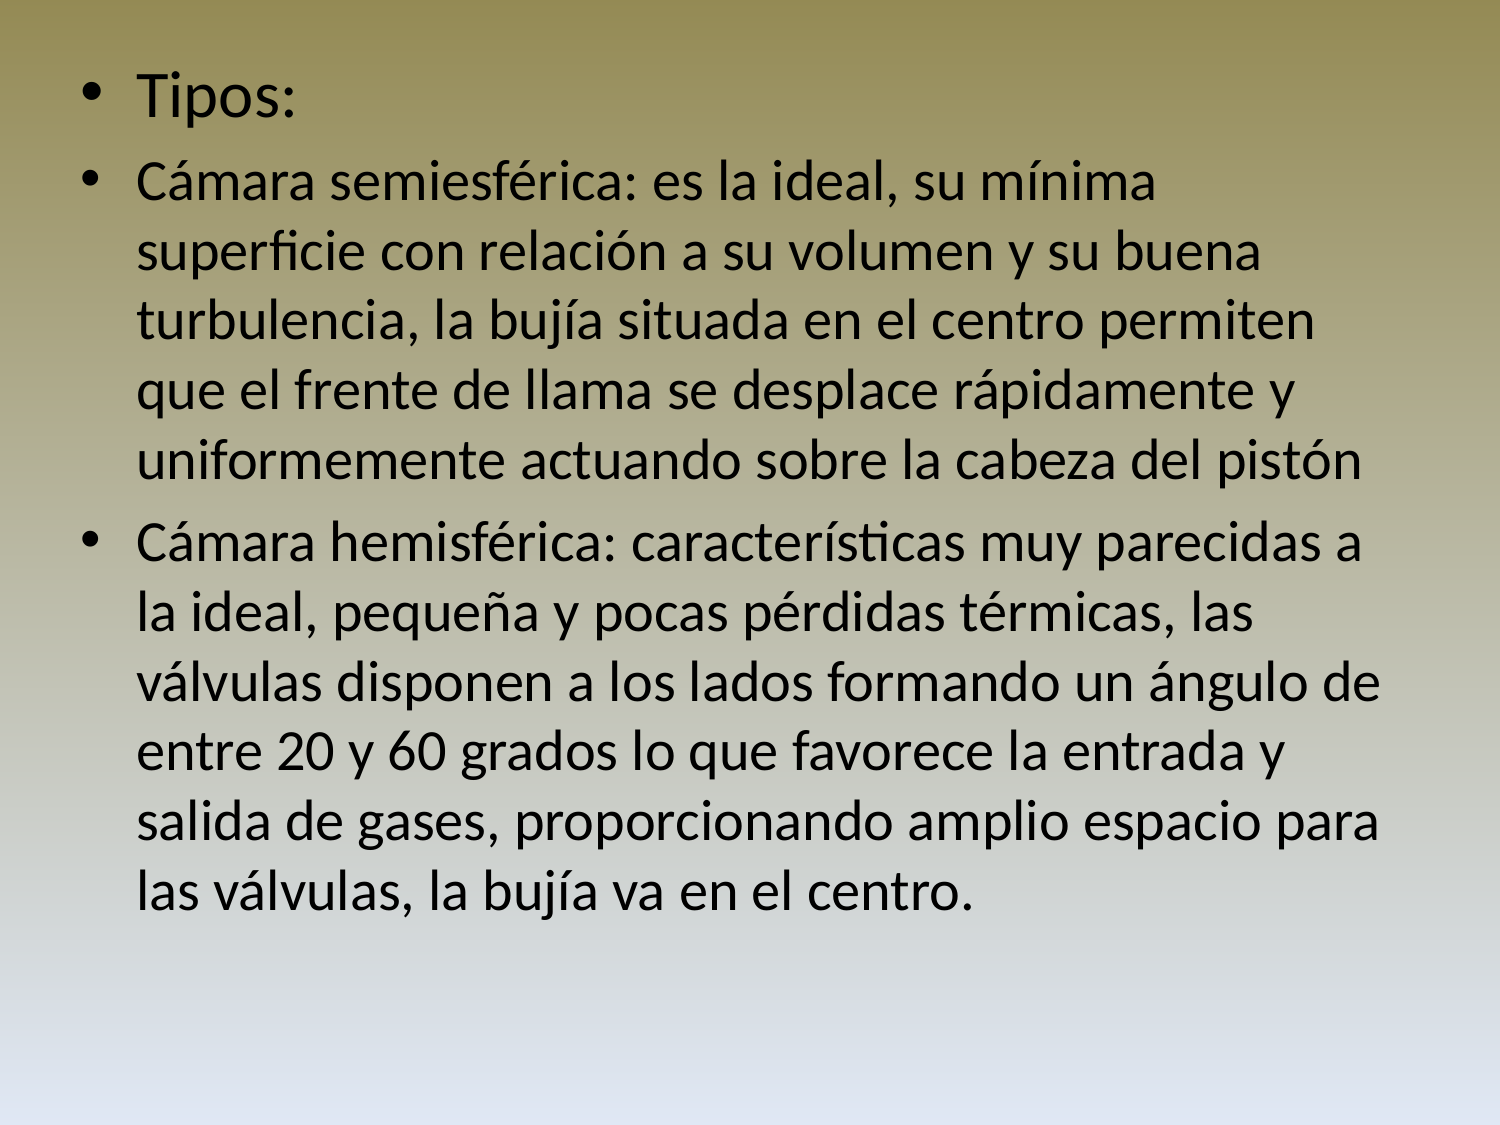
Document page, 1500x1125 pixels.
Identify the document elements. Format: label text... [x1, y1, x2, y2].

list Tipos: Cámara semiesférica: es la ideal, su mínima superficie con relación a su volumen y su buena turbulencia, la bujía situada en el centro permiten que el frente de llama se desplace rápidamente y uniformemente actuando sobre la cabeza del pistón Cámara hemisférica: características muy parecidas a la ideal, pequeña y pocas pérdidas térmicas, las válvulas disponen a los lados formando un ángulo de entre 20 y 60 grados lo que favorece la entrada y salida de gases, proporcionando amplio espacio para las válvulas, la bujía va en el centro. [64, 42, 1415, 1005]
